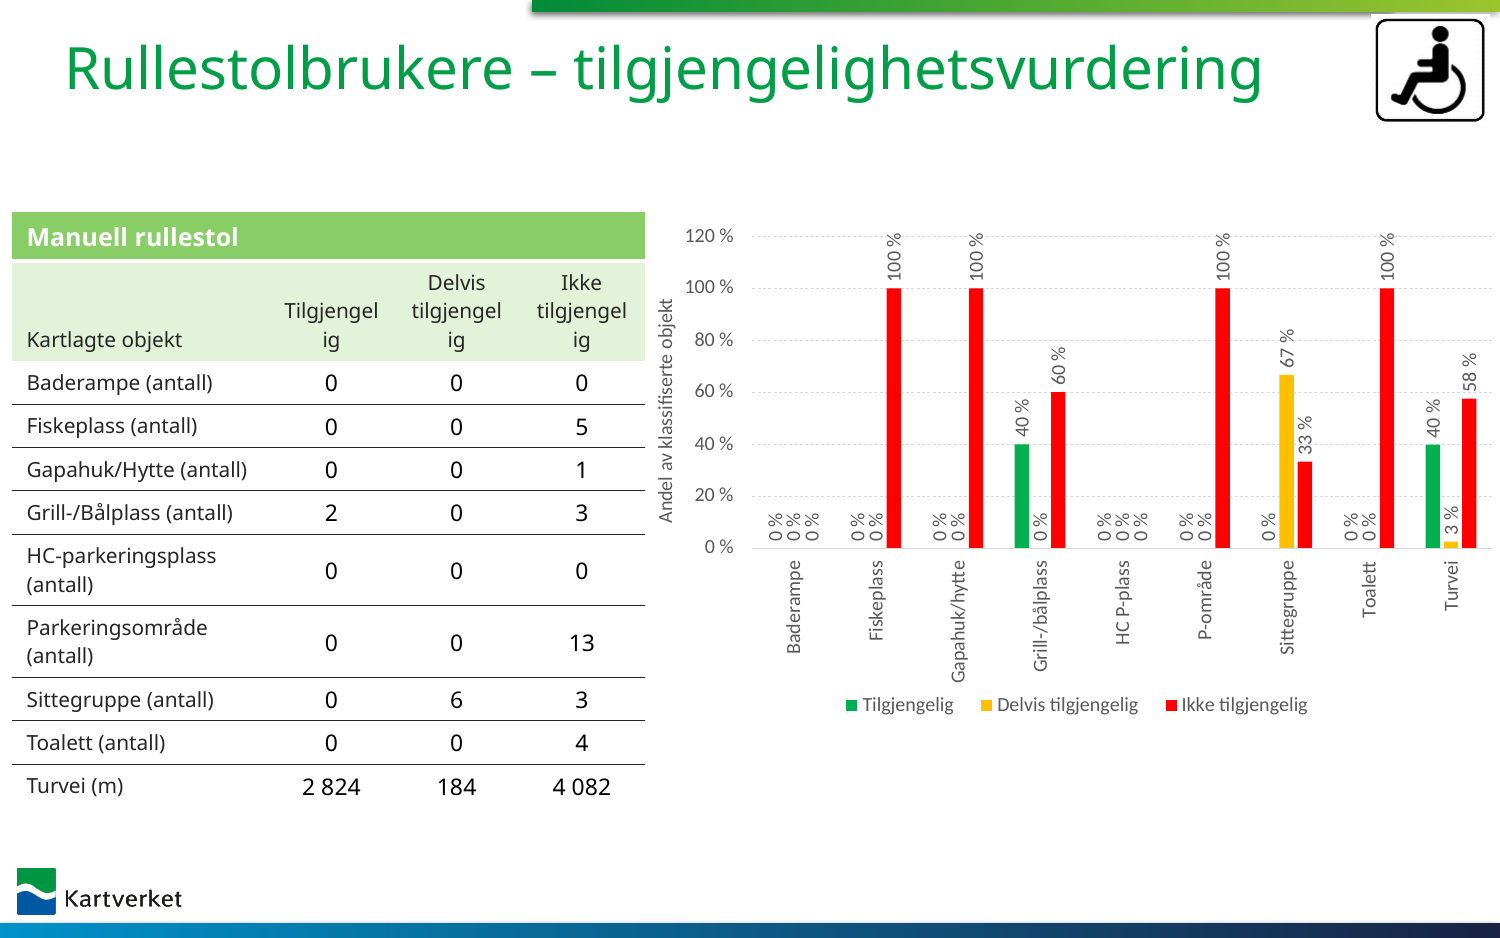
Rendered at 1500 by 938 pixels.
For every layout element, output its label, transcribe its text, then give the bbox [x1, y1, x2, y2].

table_cell 0 [394, 448, 519, 490]
table_cell 0 [269, 448, 394, 490]
table_cell 4 082 [519, 765, 645, 807]
table_cell 0 [394, 361, 519, 404]
table_cell Parkeringsområde (antall) [12, 606, 269, 677]
table_cell Delvis tilgjengelig [394, 263, 519, 361]
table_cell 0 [519, 535, 638, 605]
table_cell 0 [269, 721, 394, 764]
table_cell 0 [394, 491, 519, 534]
table_cell Grill-/Bålplass (antall) [12, 491, 269, 534]
table_cell Baderampe (antall) [12, 361, 269, 404]
table_cell 0 [269, 606, 394, 677]
table_cell 1 [519, 448, 638, 490]
table_cell 0 [519, 361, 638, 404]
table_cell 0 [269, 535, 394, 605]
table_cell Kartlagte objekt [12, 263, 269, 361]
table_cell 6 [394, 678, 519, 720]
table_cell 3 [519, 491, 638, 534]
table_cell 0 [394, 721, 519, 764]
table_cell 4 [519, 721, 645, 764]
table_cell 0 [269, 361, 394, 404]
table_cell 0 [269, 405, 394, 447]
table_cell 184 [394, 765, 519, 807]
table_cell 2 [269, 491, 394, 534]
table_cell 0 [269, 678, 394, 720]
picture [1371, 13, 1491, 127]
table_cell Gapahuk/Hytte (antall) [12, 448, 269, 490]
table_cell Turvei (m) [12, 765, 269, 807]
table_cell 2 824 [269, 765, 394, 807]
picture [643, 218, 1500, 728]
table_cell 0 [394, 606, 519, 677]
table_cell Ikke tilgjengelig [519, 263, 638, 361]
table_cell HC-parkeringsplass (antall) [12, 535, 269, 605]
table_cell 0 [394, 535, 519, 605]
table_cell Tilgjengelig [269, 263, 394, 361]
table_cell Toalett (antall) [12, 721, 269, 764]
text_box Rullestolbrukere – tilgjengelighetsvurdering [49, 12, 1372, 109]
table_header Manuell rullestol [12, 212, 645, 259]
table_cell 3 [519, 678, 638, 720]
table_cell Fiskeplass (antall) [12, 405, 269, 447]
table_cell Sittegruppe (antall) [12, 678, 269, 720]
table_cell 13 [519, 606, 638, 677]
table_cell 5 [519, 405, 638, 447]
table_cell 0 [394, 405, 519, 447]
